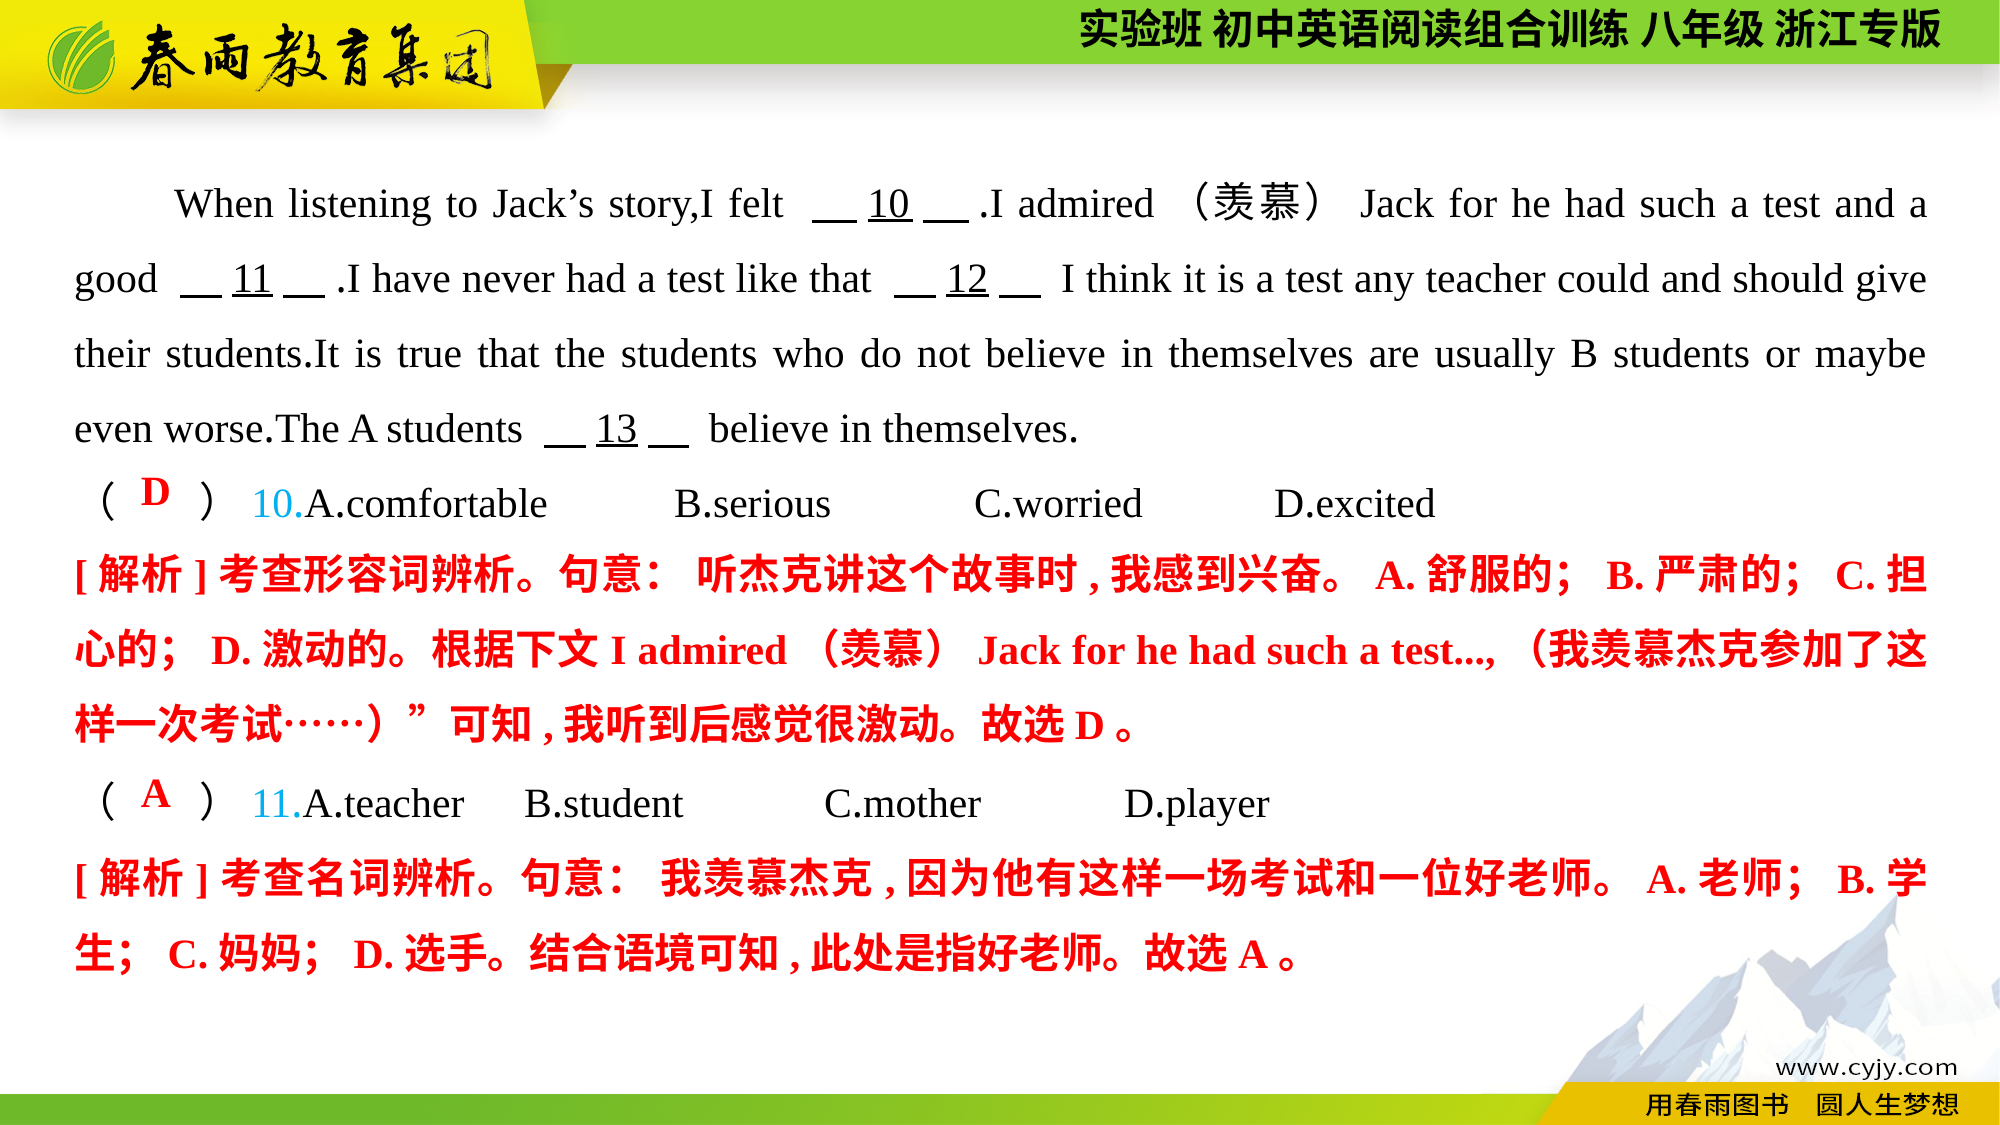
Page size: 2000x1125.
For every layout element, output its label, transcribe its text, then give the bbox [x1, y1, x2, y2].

list When listening to Jack’s story,I felt 10 .I admired（羡慕）Jack for he had such a test and a good 11 .I have never had a test like that 12 I think it is a test any teacher could and should give their students.It is true that the students who do not believe in themselves are usually B students or maybe even worse.The A students 13 believe in themselves. （ ）10.A.comfortable B.serious C.worried D.excited （ ）11.A.teacher B.student C.mother D.player [59, 142, 1944, 515]
text_box [解析]考查形容词辨析。句意： 听杰克讲这个故事时,我感到兴奋。A.舒服的；B.严肃的；C.担心的；D.激动的。根据下文I admired（羡慕）Jack for he had such a test...,（我羡慕杰克参加了这样一次考试……）”可知,我听到后感觉很激动。故选D。 [59, 515, 1944, 756]
list When listening to Jack’s story,I felt 10 .I admired（羡慕）Jack for he had such a test and a good 11 .I have never had a test like that 12 I think it is a test any teacher could and should give their students.It is true that the students who do not believe in themselves are usually B students or maybe even worse.The A students 13 believe in themselves. （ ）10.A.comfortable B.serious C.worried D.excited （ ）11.A.teacher B.student C.mother D.player [59, 756, 1944, 818]
text_box [解析]考查名词辨析。句意： 我羡慕杰克,因为他有这样一场考试和一位好老师。A.老师；B.学生；C.妈妈；D.选手。结合语境可知,此处是指好老师。故选A。 [59, 818, 1944, 984]
picture [0, 0, 2000, 1125]
text_box A [126, 758, 186, 824]
text_box D [126, 456, 186, 521]
